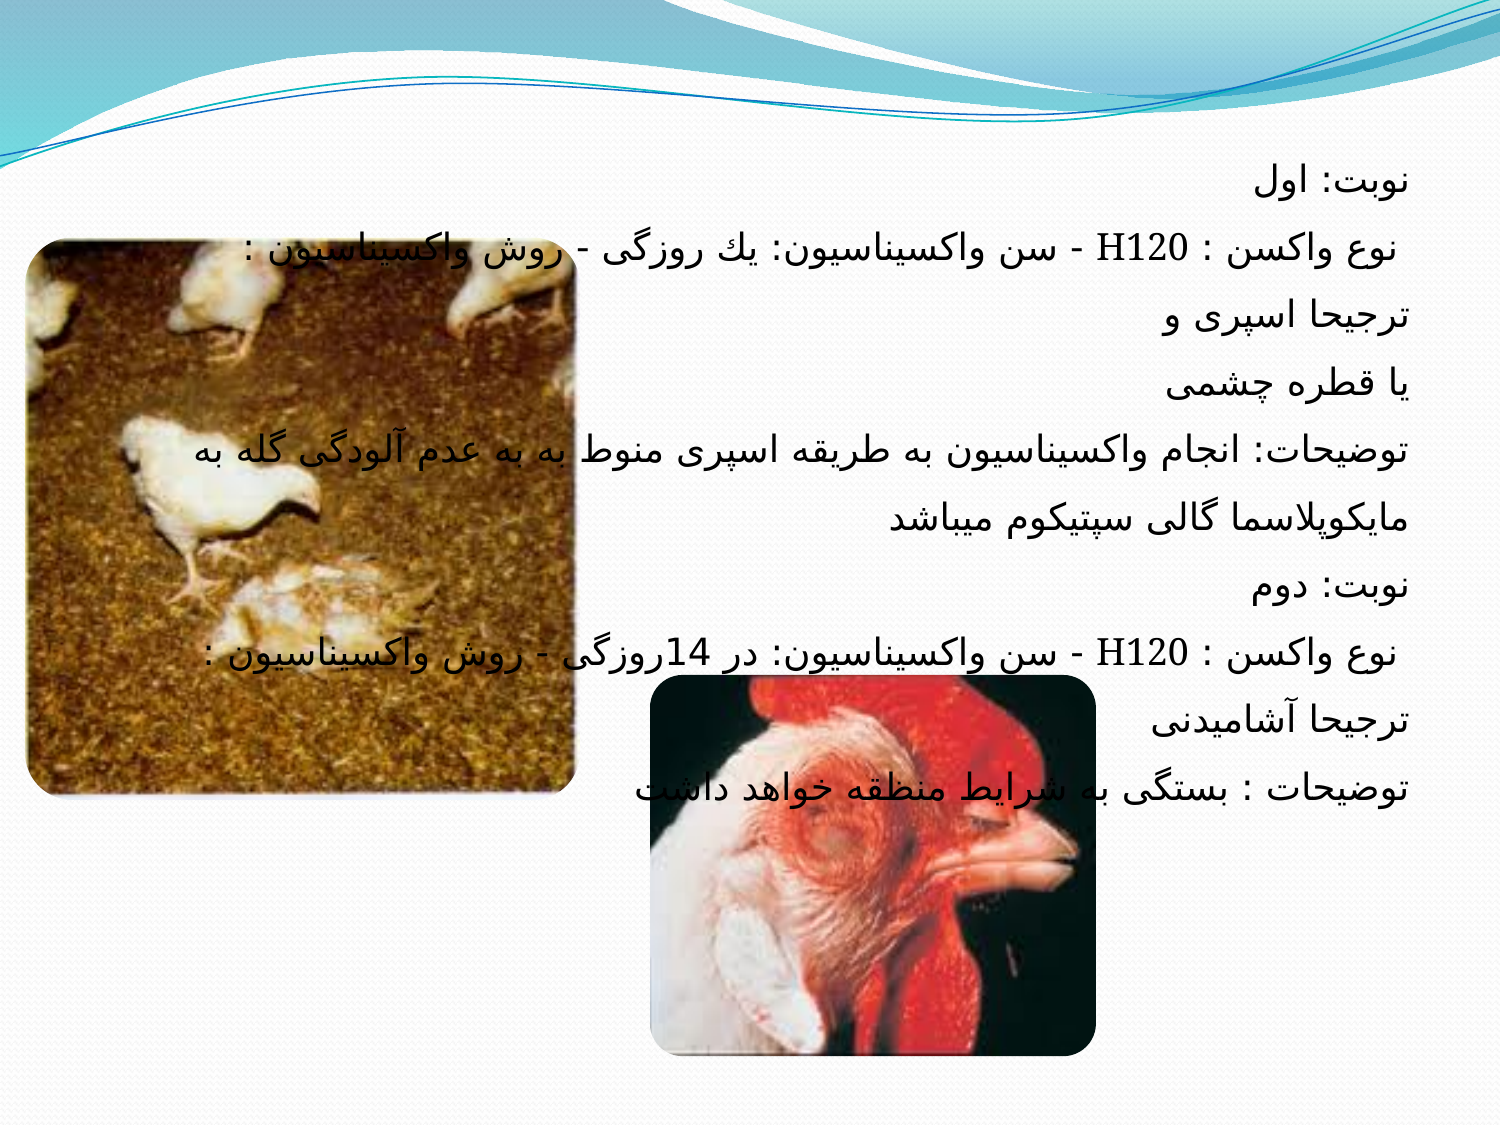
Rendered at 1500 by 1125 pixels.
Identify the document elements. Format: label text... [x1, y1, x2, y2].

picture [649, 674, 1097, 1057]
text_box نوبت: اول نوع واكسن : H120 - سن واكسیناسیون: یك روزگی - روش واكسیناسیون : ترجیحا اسپری و یا قطره چشمی توضیحات: انجام واكسیناسیون به طریقه اسپری منوط به به عدم آلودگی گله به مایكوپلاسما گالی سپتیكوم میباشد نوبت: دوم نوع واكسن : H120 - سن واكسیناسیون: در 14روزگی - روش واكسیناسیون : ترجیحا آشامیدنی توضیحات : بستگی به شرایط منظقه خواهد داشت [149, 125, 1425, 883]
title [75, 0, 1425, 236]
picture [24, 237, 581, 801]
